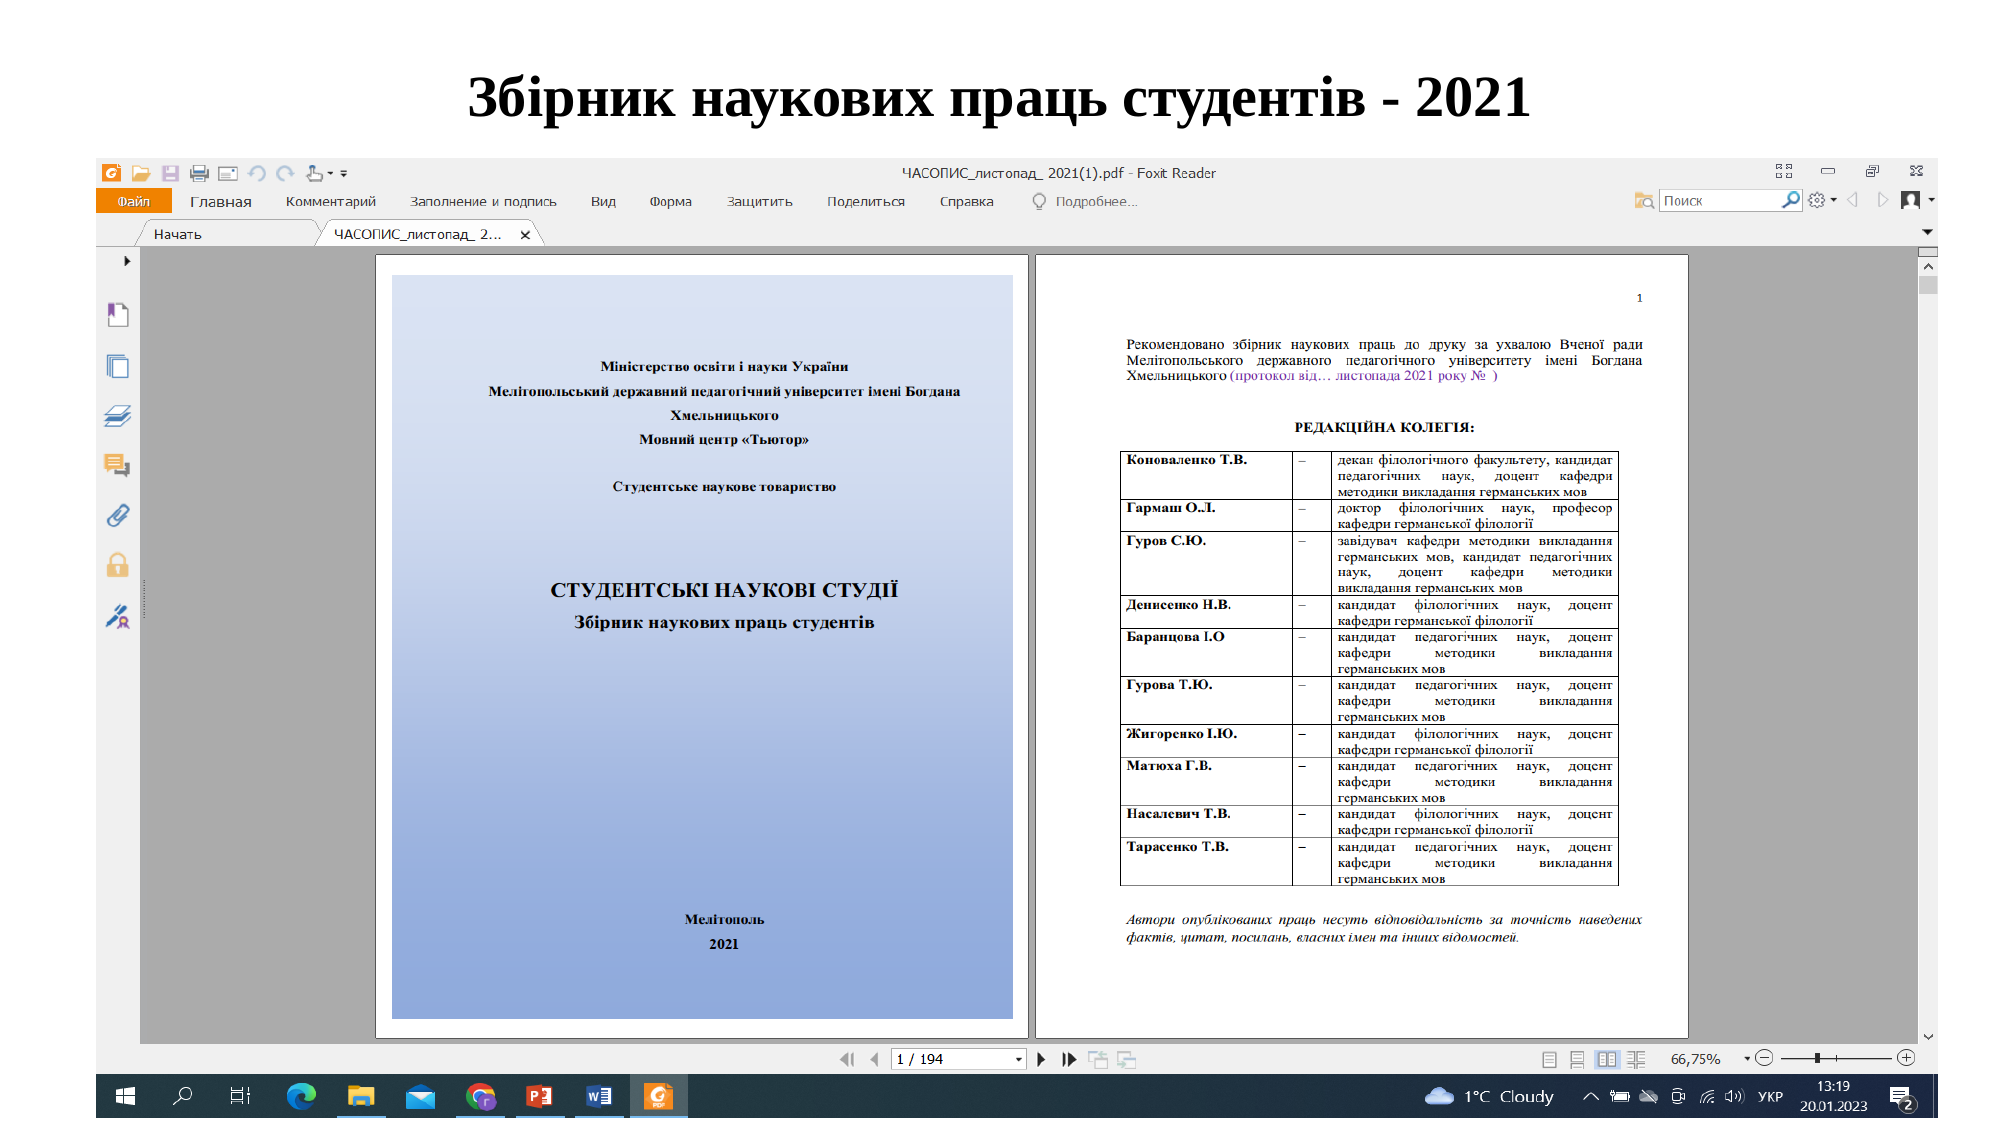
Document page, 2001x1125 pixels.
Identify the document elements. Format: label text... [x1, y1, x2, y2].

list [96, 158, 1938, 1118]
title Збірник наукових праць студентів - 2021 [137, 59, 1863, 137]
